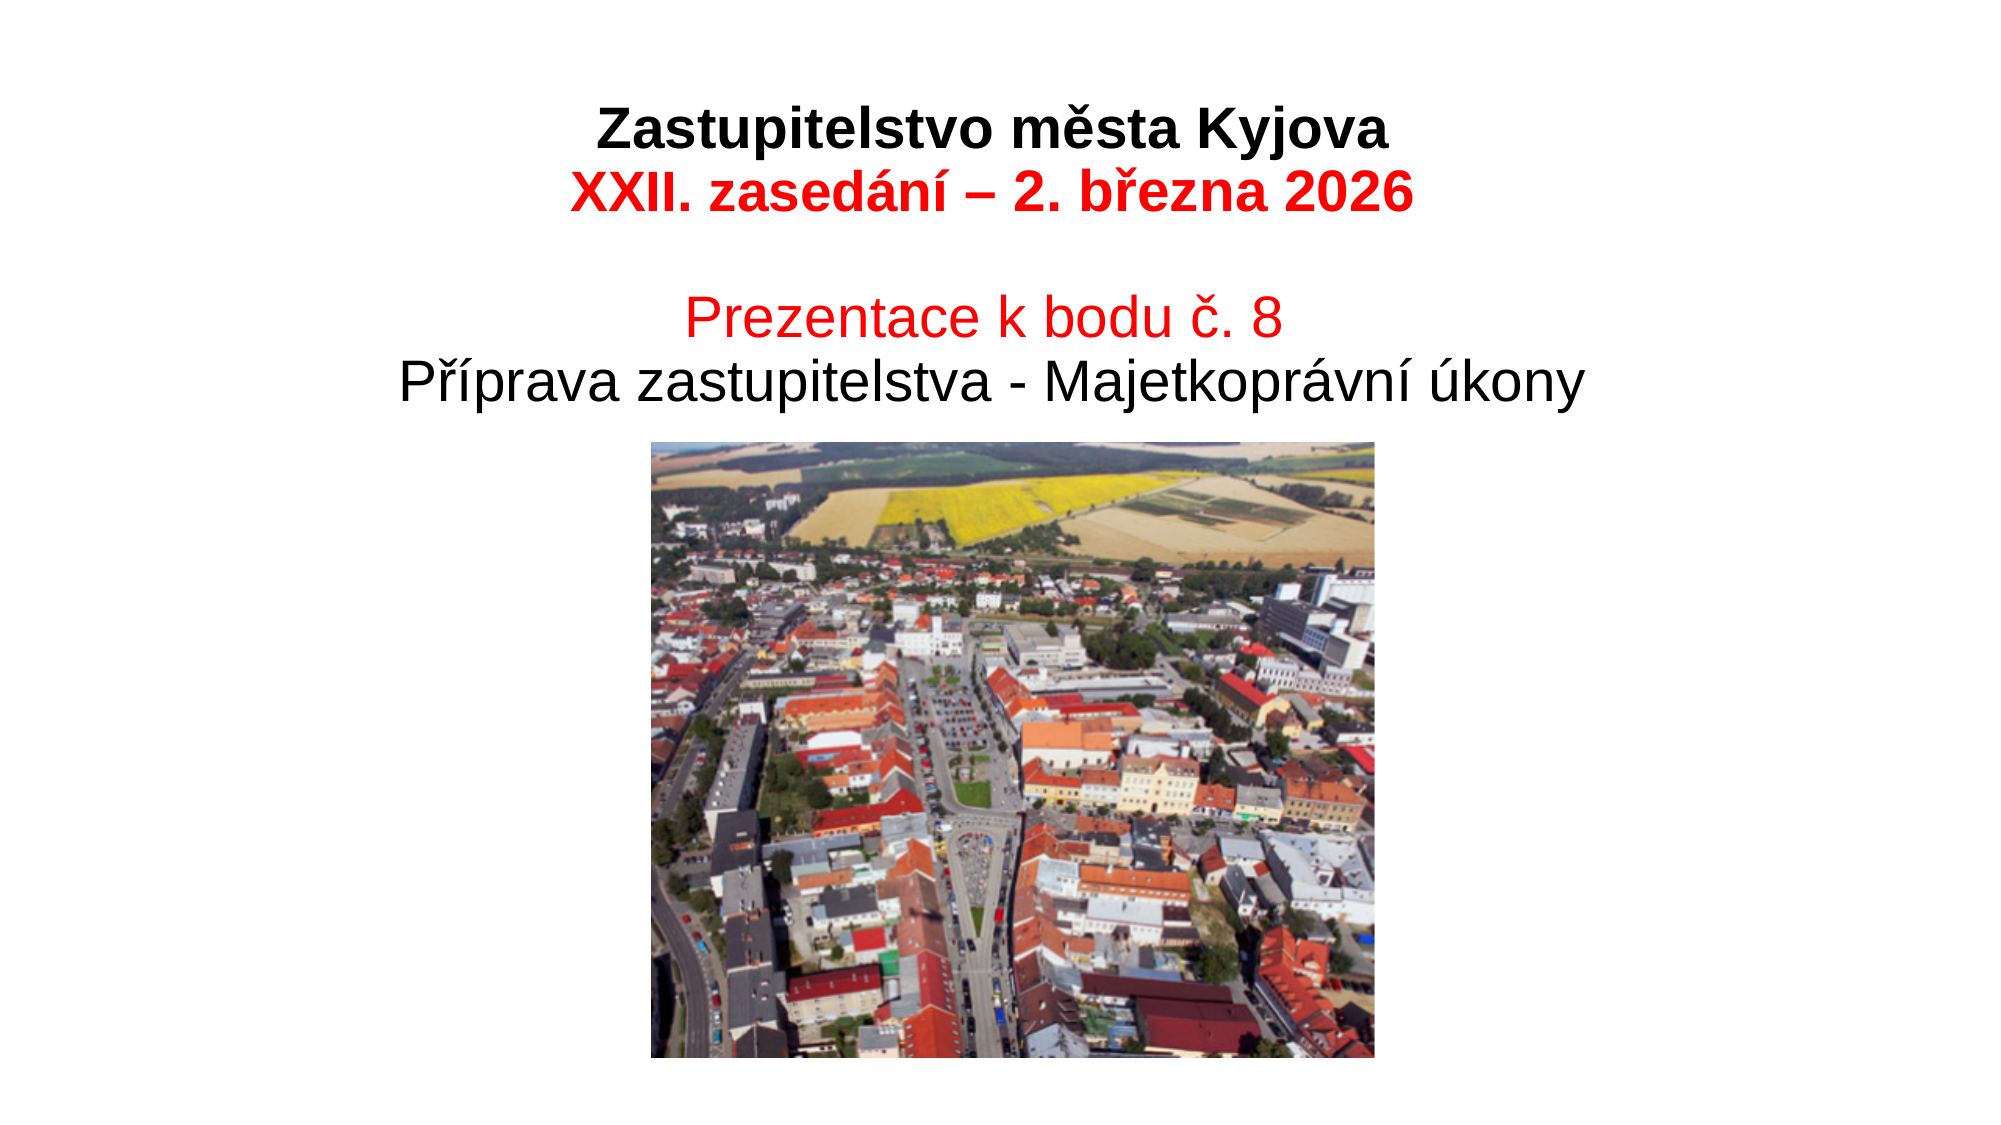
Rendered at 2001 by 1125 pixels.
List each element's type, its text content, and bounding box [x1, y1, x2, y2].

title Zastupitelstvo města Kyjova XXII. zasedání – 2. března 2026 Prezentace k bodu č. 8 Příprava zastupitelstva - Majetkoprávní úkony [243, 88, 1744, 422]
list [650, 442, 1378, 1058]
